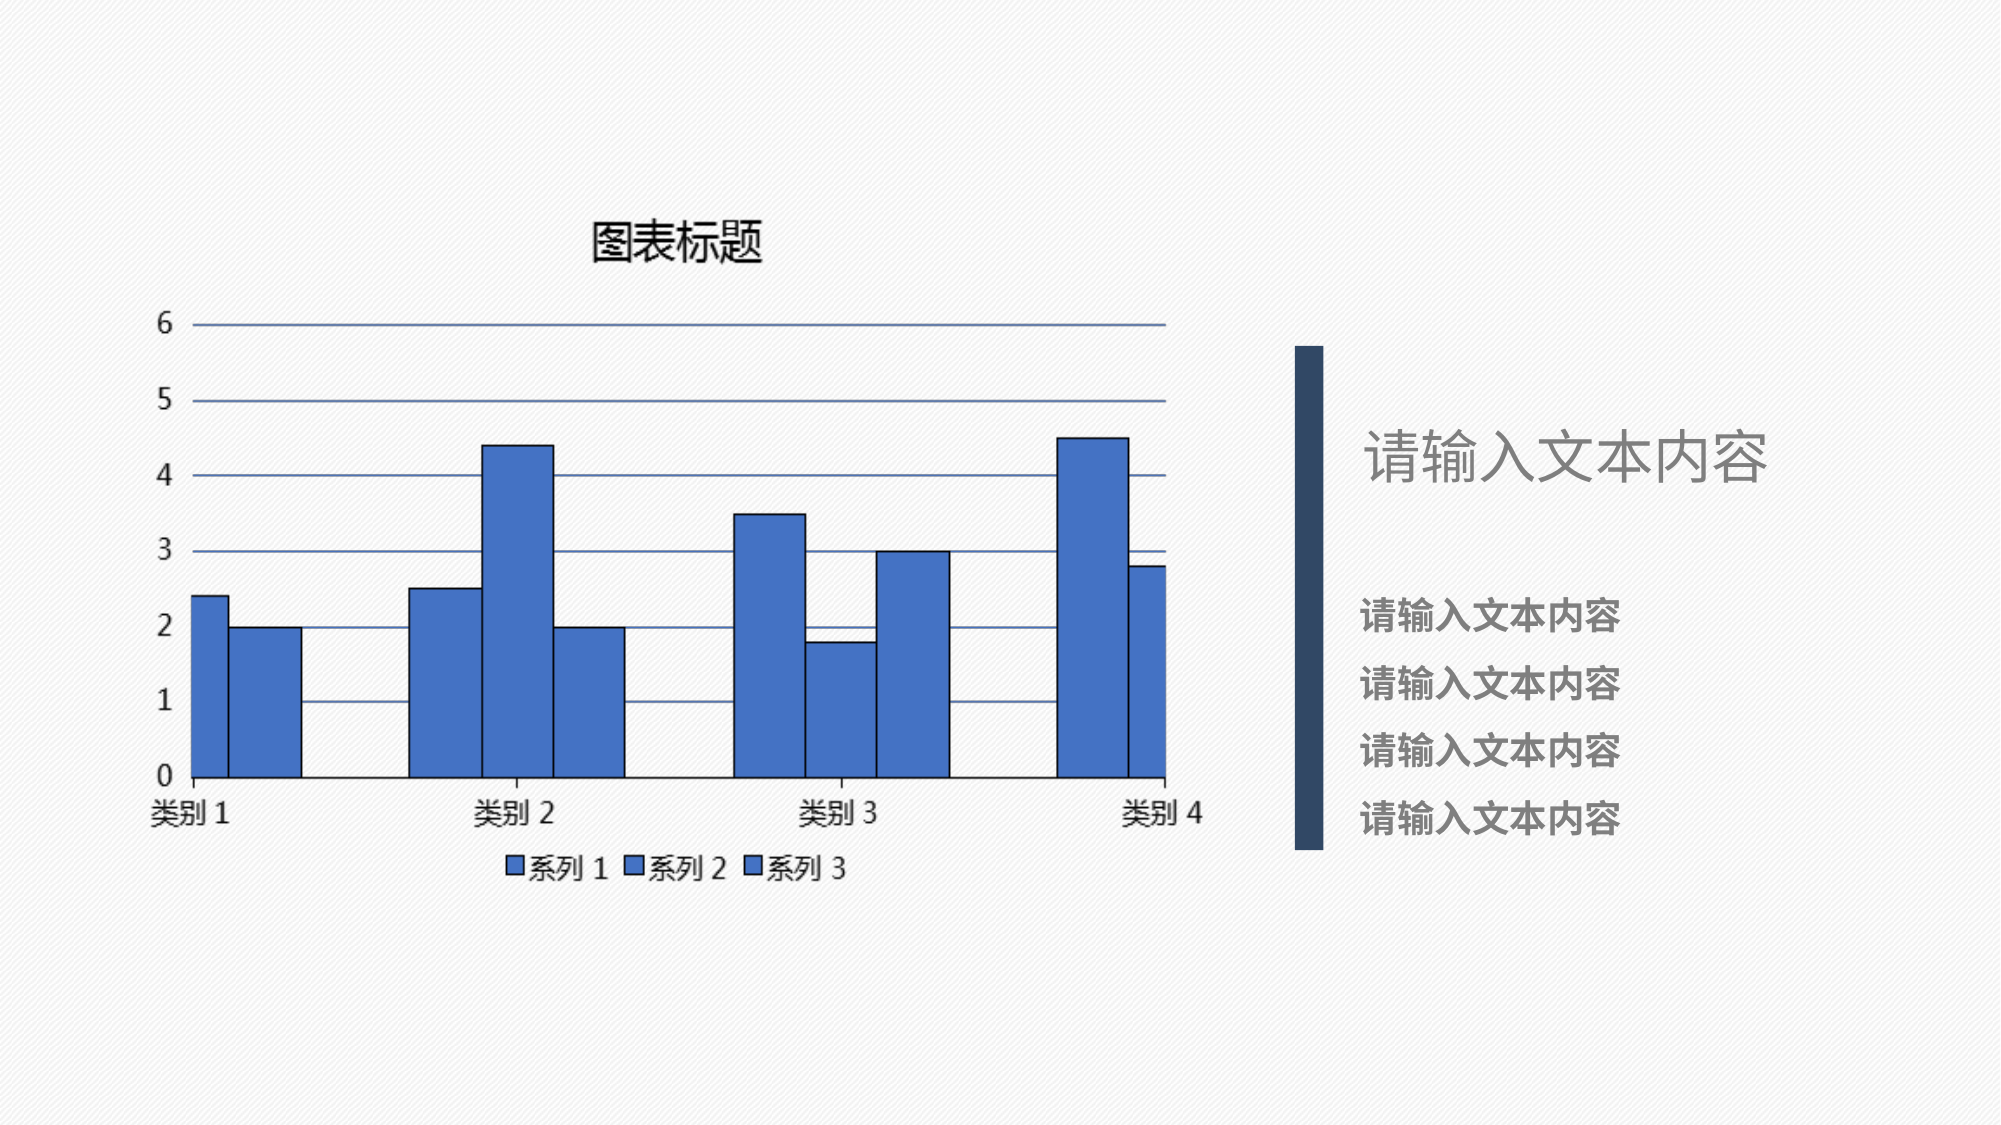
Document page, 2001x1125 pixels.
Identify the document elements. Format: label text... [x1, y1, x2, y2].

text_box [1294, 345, 1324, 851]
text_box 请输入文本内容 [1347, 273, 1785, 498]
text_box 请输入文本内容 请输入文本内容 请输入文本内容 请输入文本内容 [1344, 562, 1852, 848]
picture [0, 0, 2001, 1125]
